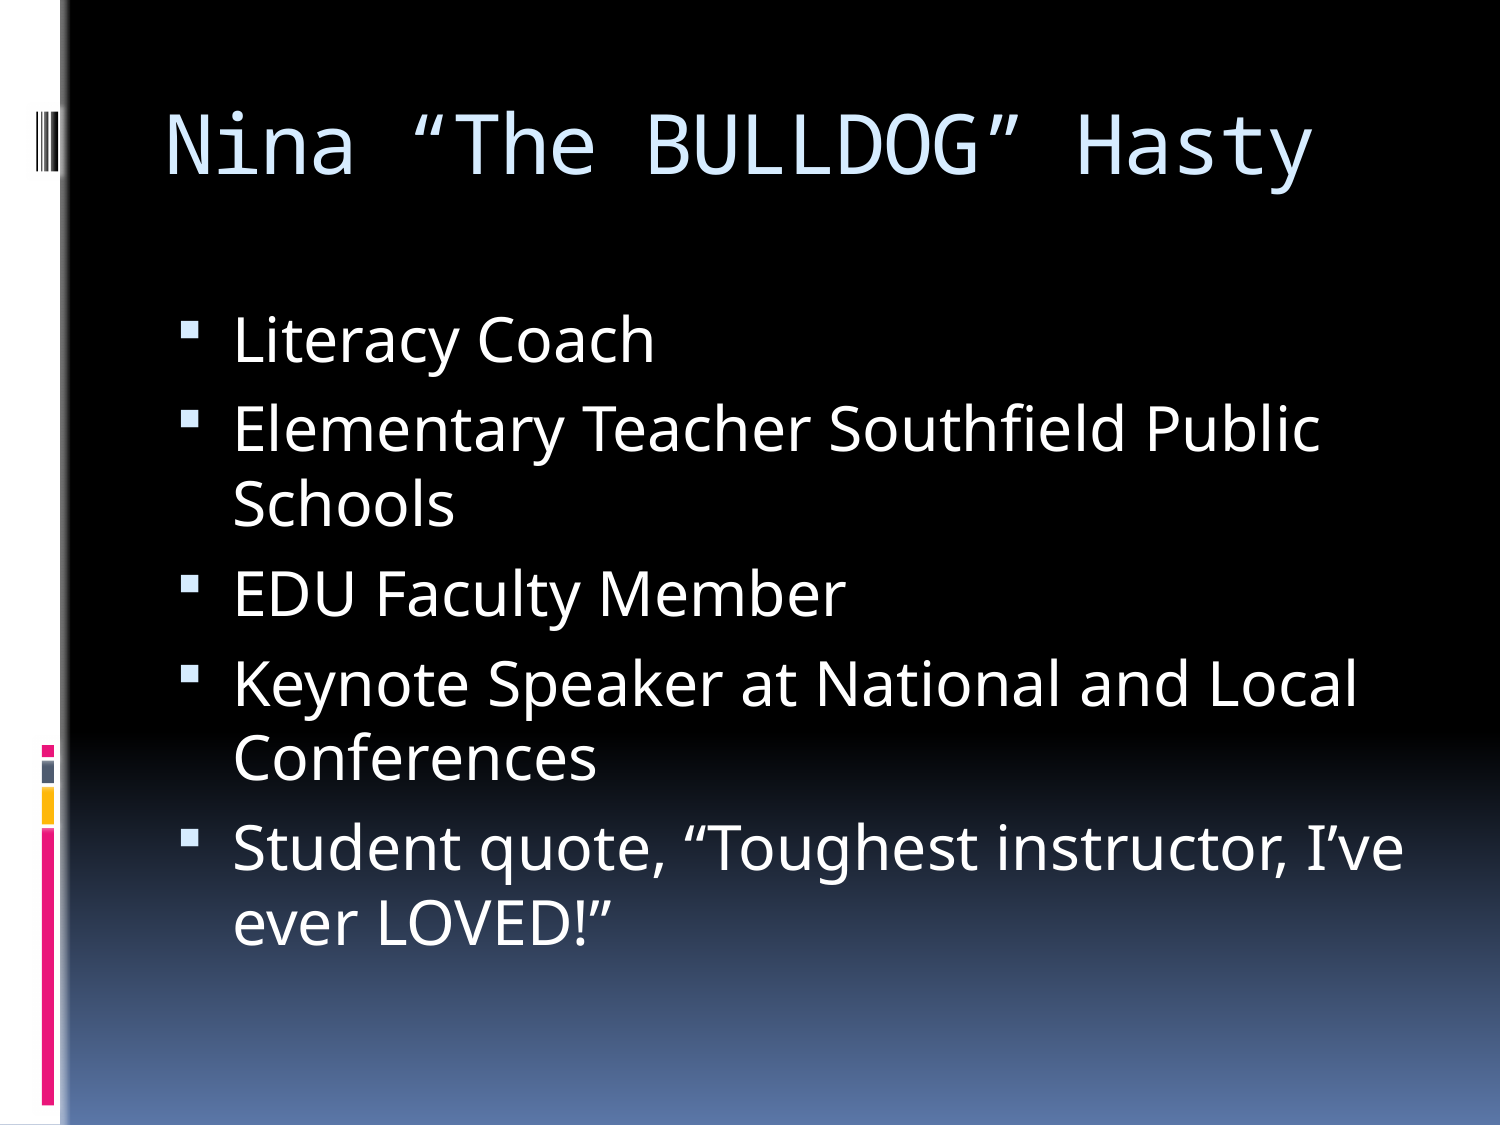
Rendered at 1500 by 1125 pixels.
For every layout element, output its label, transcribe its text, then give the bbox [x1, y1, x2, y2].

title Nina “The BULLDOG” Hasty [150, 83, 1425, 234]
list Literacy Coach Elementary Teacher Southfield Public Schools EDU Faculty Member Keynote Speaker at National and Local Conferences Student quote, “Toughest instructor, I’ve ever LOVED!” [150, 292, 1425, 1043]
